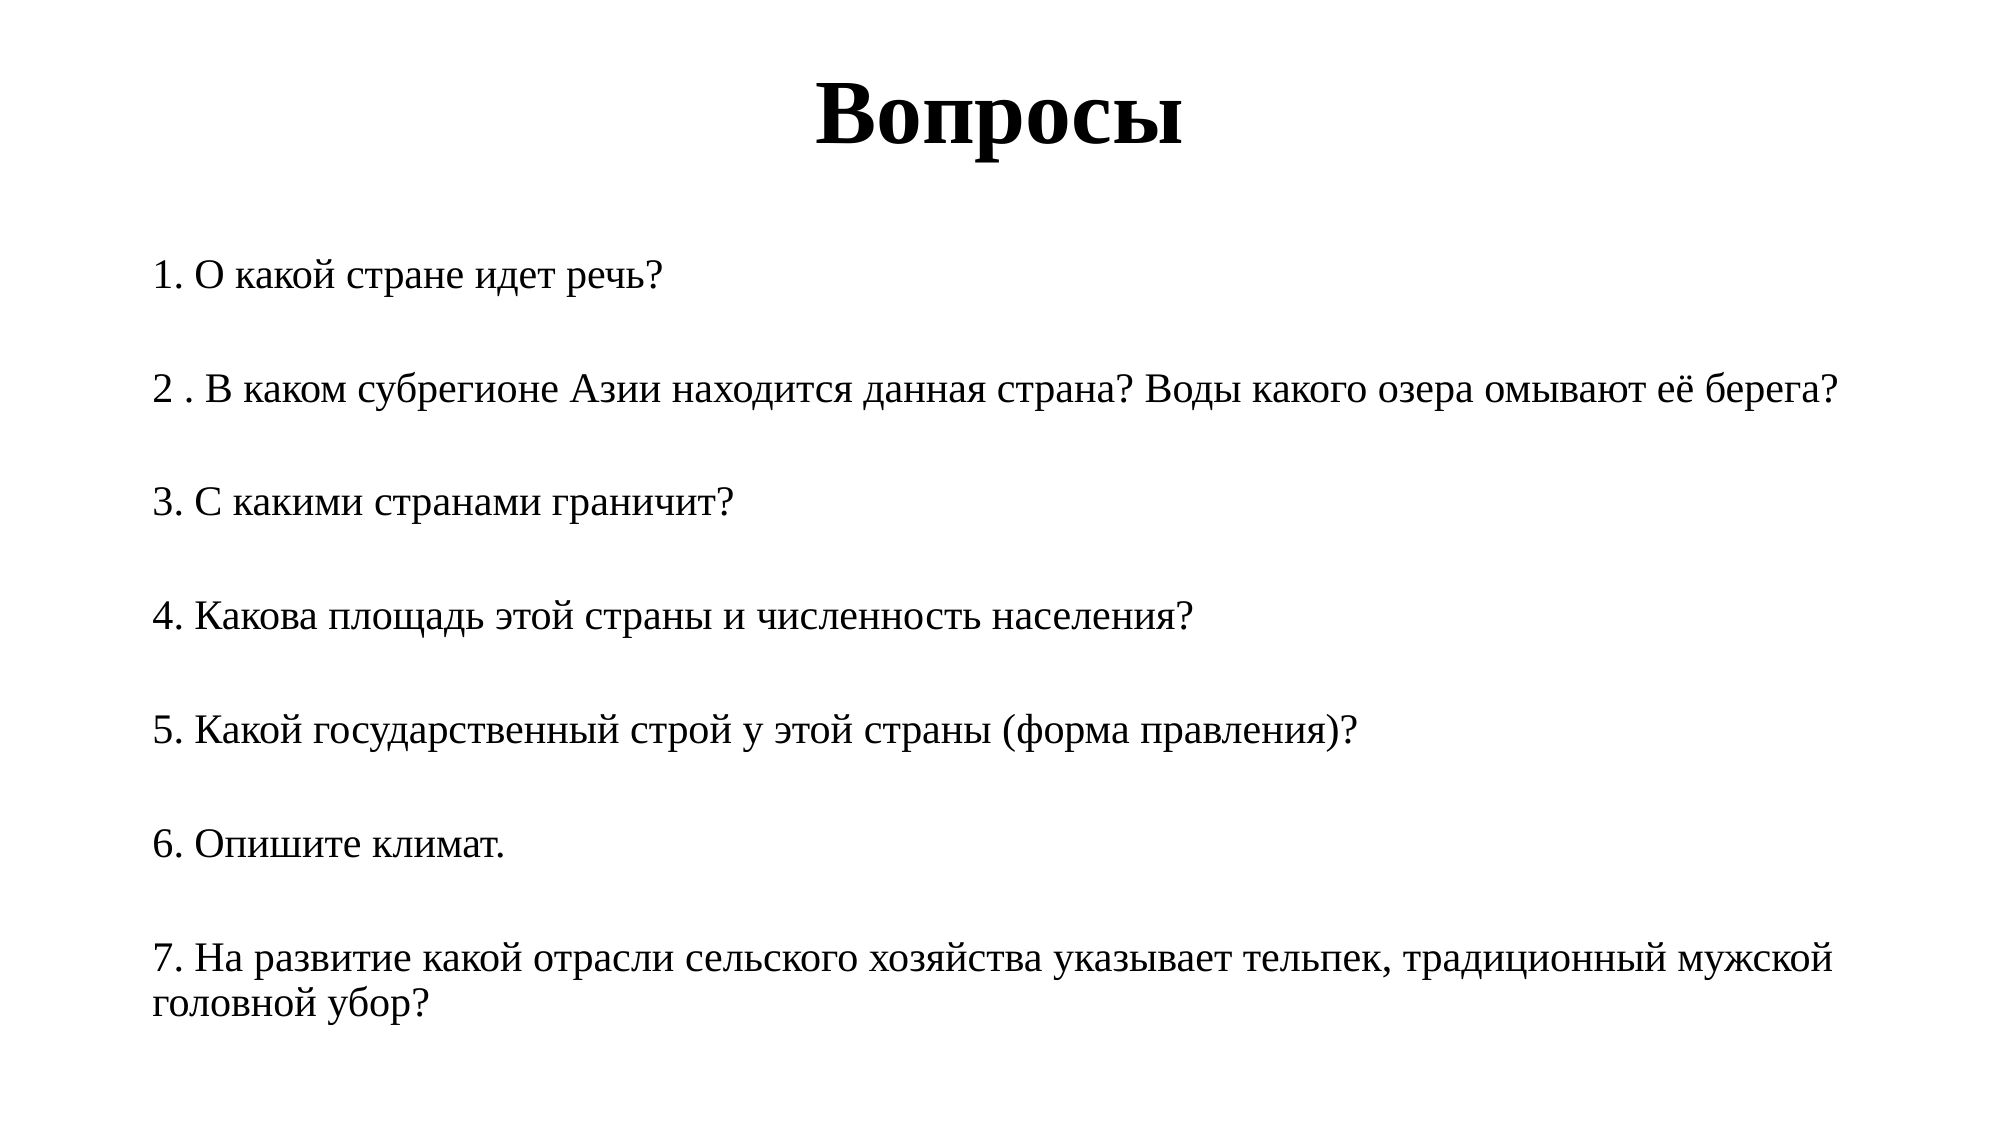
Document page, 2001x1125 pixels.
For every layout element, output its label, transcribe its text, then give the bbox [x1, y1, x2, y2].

list 1. О какой стране идет речь? 2 . В каком субрегионе Азии находится данная страна? Воды какого озера омывают её берега? 3. С какими странами граничит? 4. Какова площадь этой страны и численность населения? 5. Какой государственный строй у этой страны (форма правления)? 6. Опишите климат. 7. На развитие какой отрасли сельского хозяйства указывает тельпек, традиционный мужской головной убор? [137, 193, 1863, 1093]
title Вопросы [137, 59, 1863, 193]
